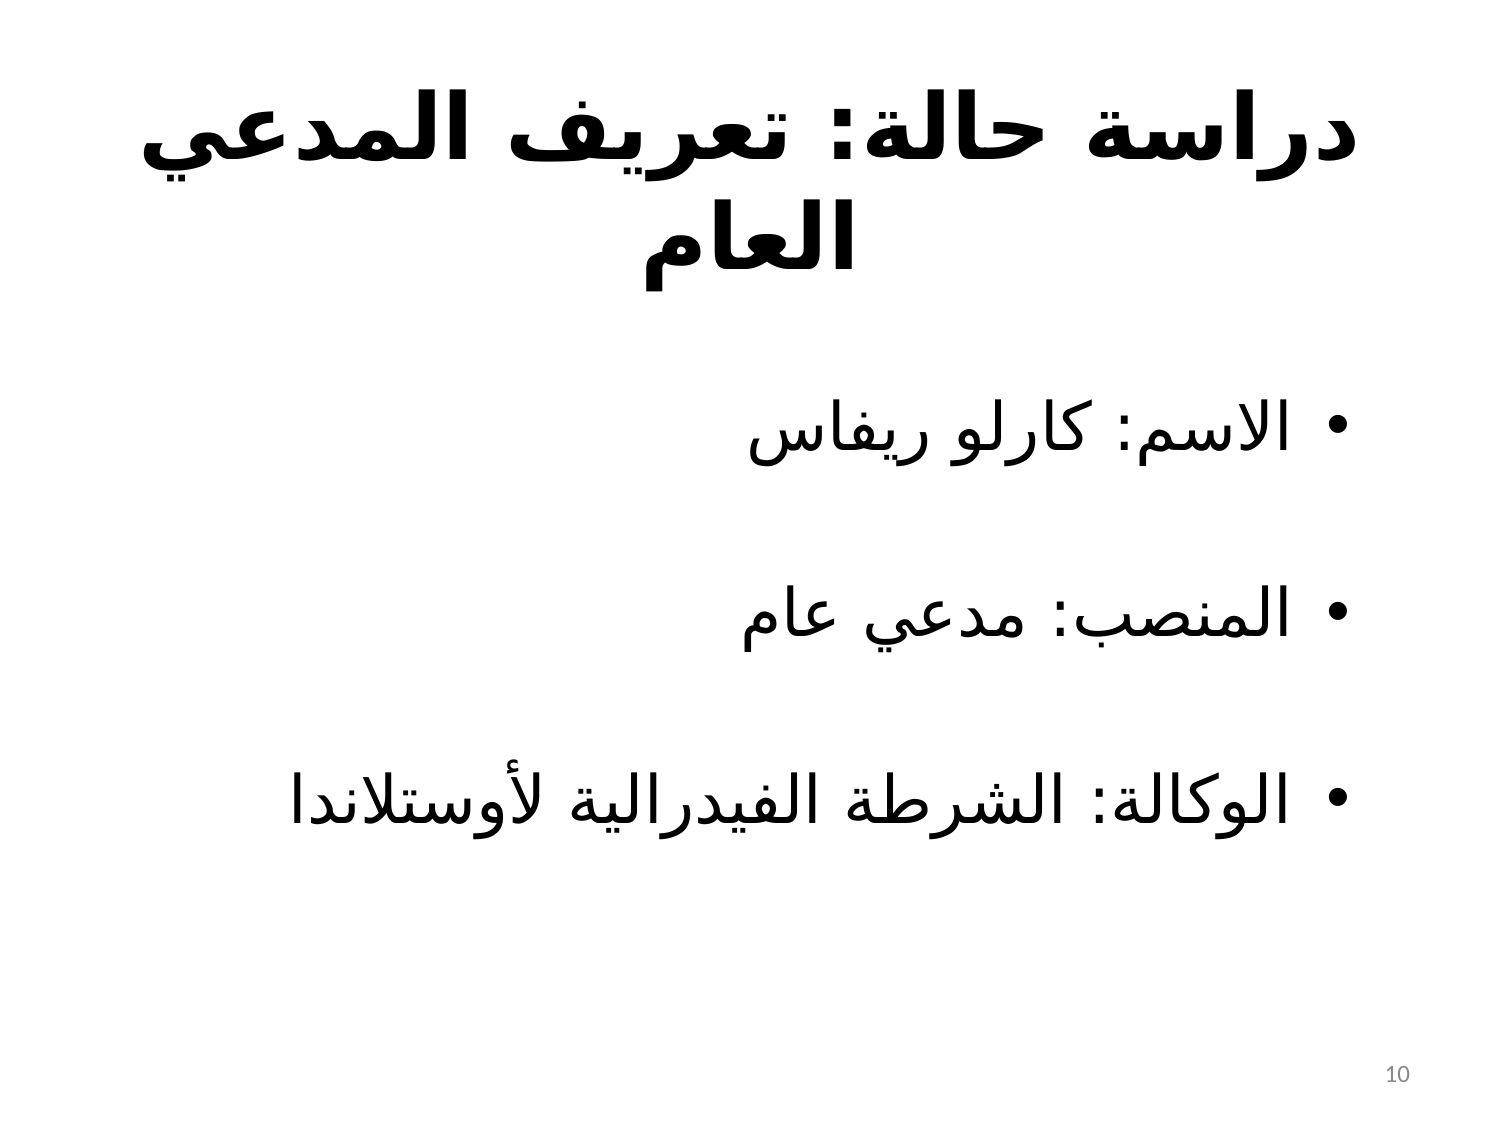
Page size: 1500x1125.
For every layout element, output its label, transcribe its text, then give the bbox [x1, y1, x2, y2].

text_box الاسم: كارلو ريفاس المنصب: مدعي عام الوكالة: الشرطة الفيدرالية لأوستلاندا [57, 282, 1365, 1125]
slide_number 10 [1074, 1042, 1425, 1103]
title دراسة حالة: تعريف المدعي العام [75, 83, 1425, 272]
